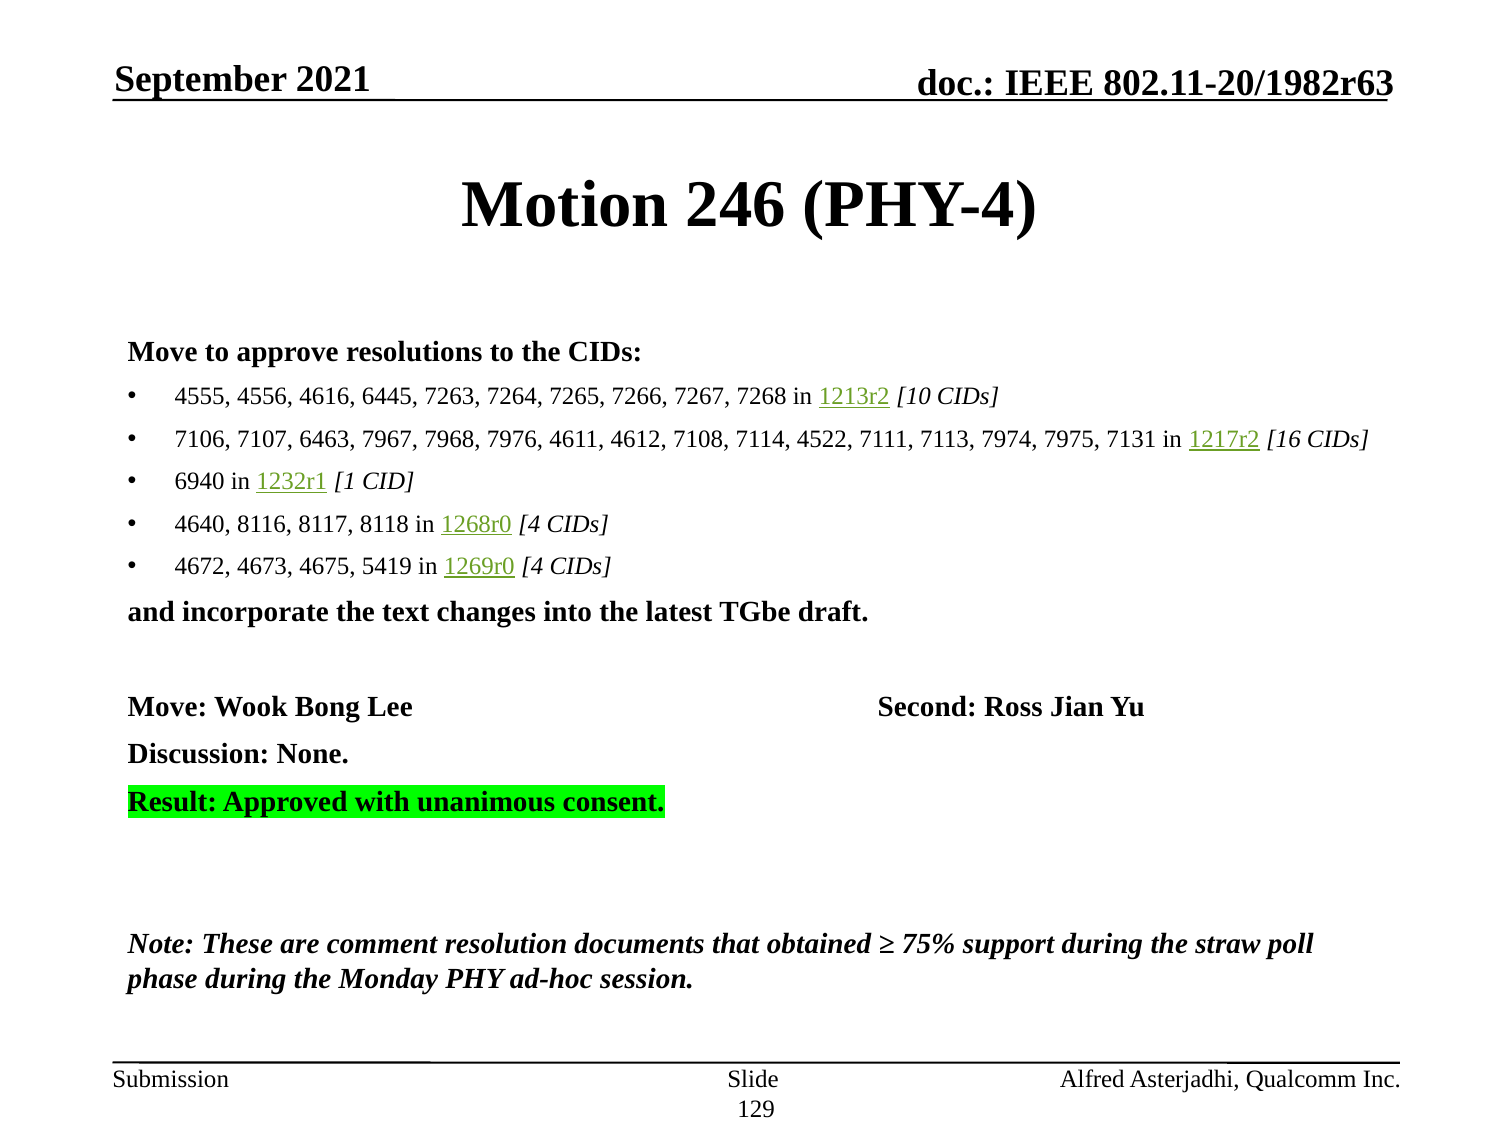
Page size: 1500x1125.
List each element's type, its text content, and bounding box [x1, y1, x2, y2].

footer Alfred Asterjadhi, Qualcomm Inc. [878, 1061, 1402, 1093]
title Motion 246 (PHY-4) [112, 112, 1388, 288]
slide_number Slide 129 [712, 1061, 800, 1123]
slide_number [114, 54, 423, 100]
list Move to approve resolutions to the CIDs: 4555, 4556, 4616, 6445, 7263, 7264, 7265, 7266, 7267, 7268 in 1213r2 [10 CIDs] 7106, 7107, 6463, 7967, 7968, 7976, 4611, 4612, 7108, 7114, 4522, 7111, 7113, 7974, 7975, 7131 in 1217r2 [16 CIDs] 6940 in 1232r1 [1 CID] 4640, 8116, 8117, 8118 in 1268r0 [4 CIDs] 4672, 4673, 4675, 5419 in 1269r0 [4 CIDs] and incorporate the text changes into the latest TGbe draft. Move: Wook Bong Lee Second: Ross Jian Yu Discussion: None. Result: Approved with unanimous consent. Note: These are comment resolution documents that obtained ≥ 75% support during the straw poll phase during the Monday PHY ad-hoc session. [112, 324, 1388, 1063]
